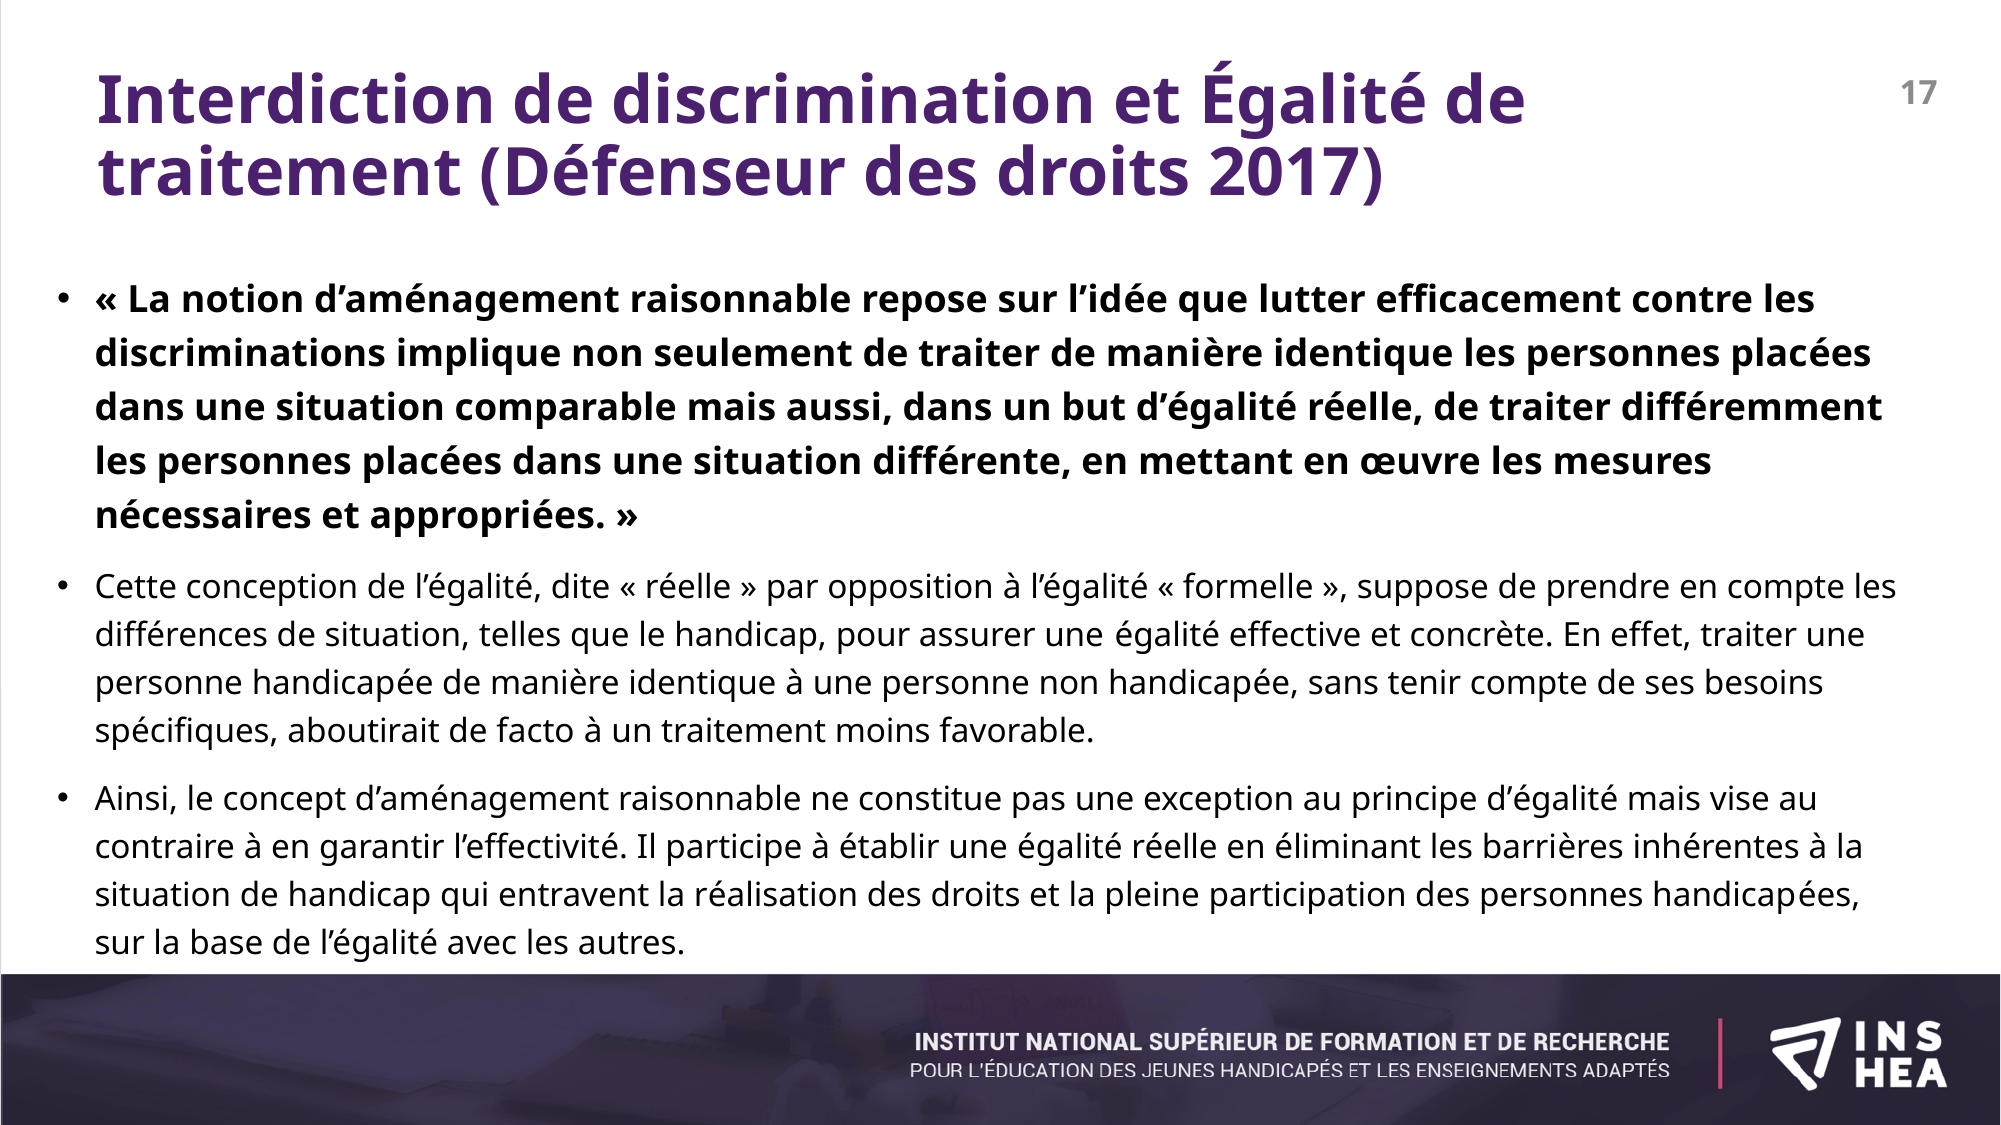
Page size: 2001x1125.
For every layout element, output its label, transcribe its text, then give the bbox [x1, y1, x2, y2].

list « La notion d’aménagement raisonnable repose sur l’idée que lutter efficacement contre les discriminations implique non seulement de traiter de manière identique les personnes placées dans une situation comparable mais aussi, dans un but d’égalité réelle, de traiter différemment les personnes placées dans une situation différente, en mettant en œuvre les mesures nécessaires et appropriées. » Cette conception de l’égalité, dite « réelle » par opposition à l’égalité « formelle », suppose de prendre en compte les différences de situation, telles que le handicap, pour assurer une égalité effective et concrète. En effet, traiter une personne handicapée de manière identique à une personne non handicapée, sans tenir compte de ses besoins spécifiques, aboutirait de facto à un traitement moins favorable. Ainsi, le concept d’aménagement raisonnable ne constitue pas une exception au principe d’égalité mais vise au contraire à en garantir l’effectivité. Il participe à établir une égalité réelle en éliminant les barrières inhérentes à la situation de handicap qui entravent la réalisation des droits et la pleine participation des personnes handicapées, sur la base de l’égalité avec les autres. [42, 258, 1931, 965]
title Interdiction de discrimination et Égalité de traitement (Défenseur des droits 2017) [82, 29, 1808, 247]
picture [0, 0, 2001, 1125]
slide_number 17 [1850, 60, 1953, 121]
